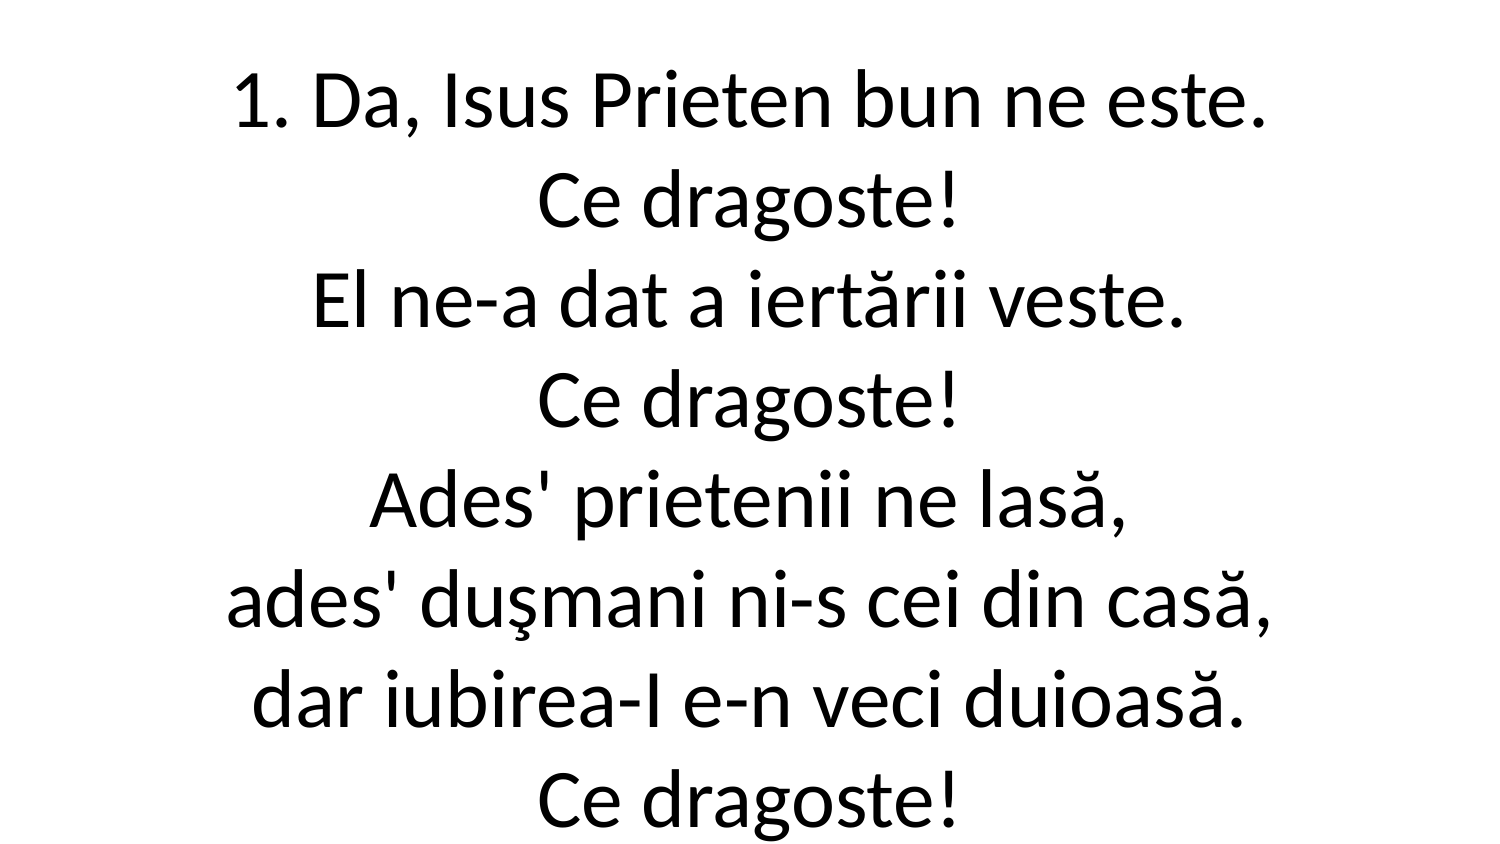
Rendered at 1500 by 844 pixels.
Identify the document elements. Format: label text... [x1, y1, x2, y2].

text_box 1. Da, Isus Prieten bun ne este. Ce dragoste! El ne-a dat a iertării veste. Ce dragoste! Ades' prietenii ne lasă, ades' duşmani ni-s cei din casă, dar iubirea-I e-n veci duioasă. Ce dragoste! [210, 0, 1290, 844]
